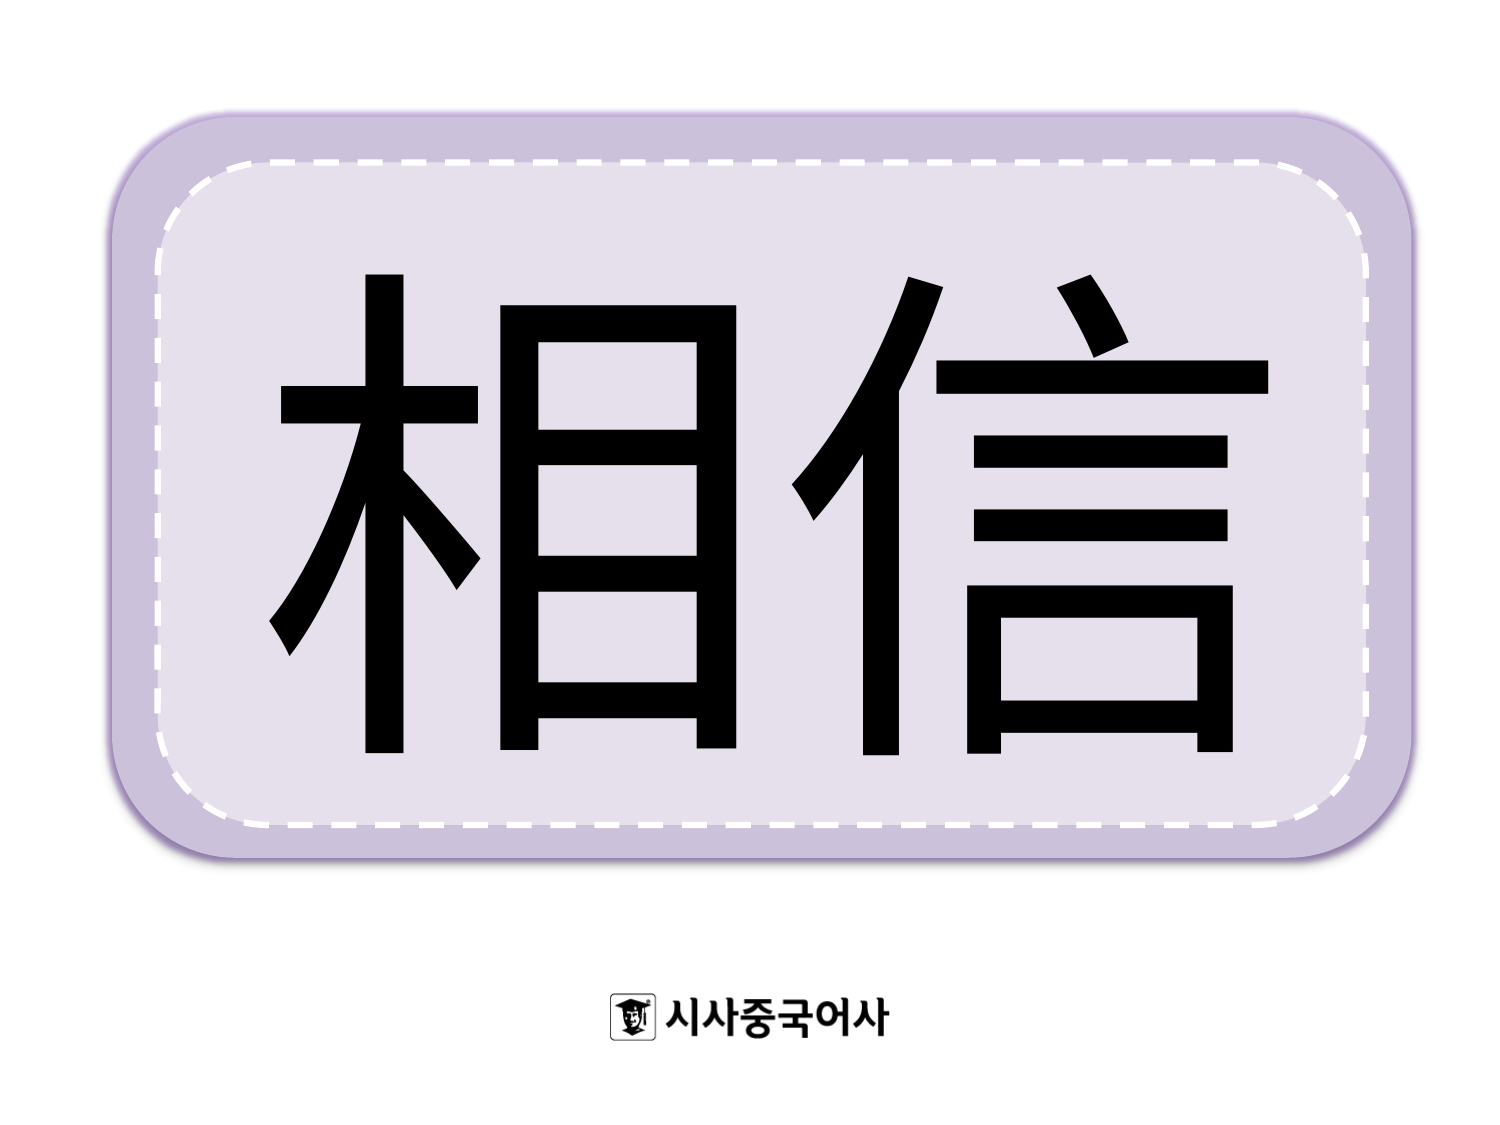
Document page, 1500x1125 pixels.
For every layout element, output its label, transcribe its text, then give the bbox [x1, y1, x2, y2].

picture [602, 987, 898, 1047]
text_box 相信 [171, 172, 1380, 836]
text_box [162, 160, 1371, 824]
